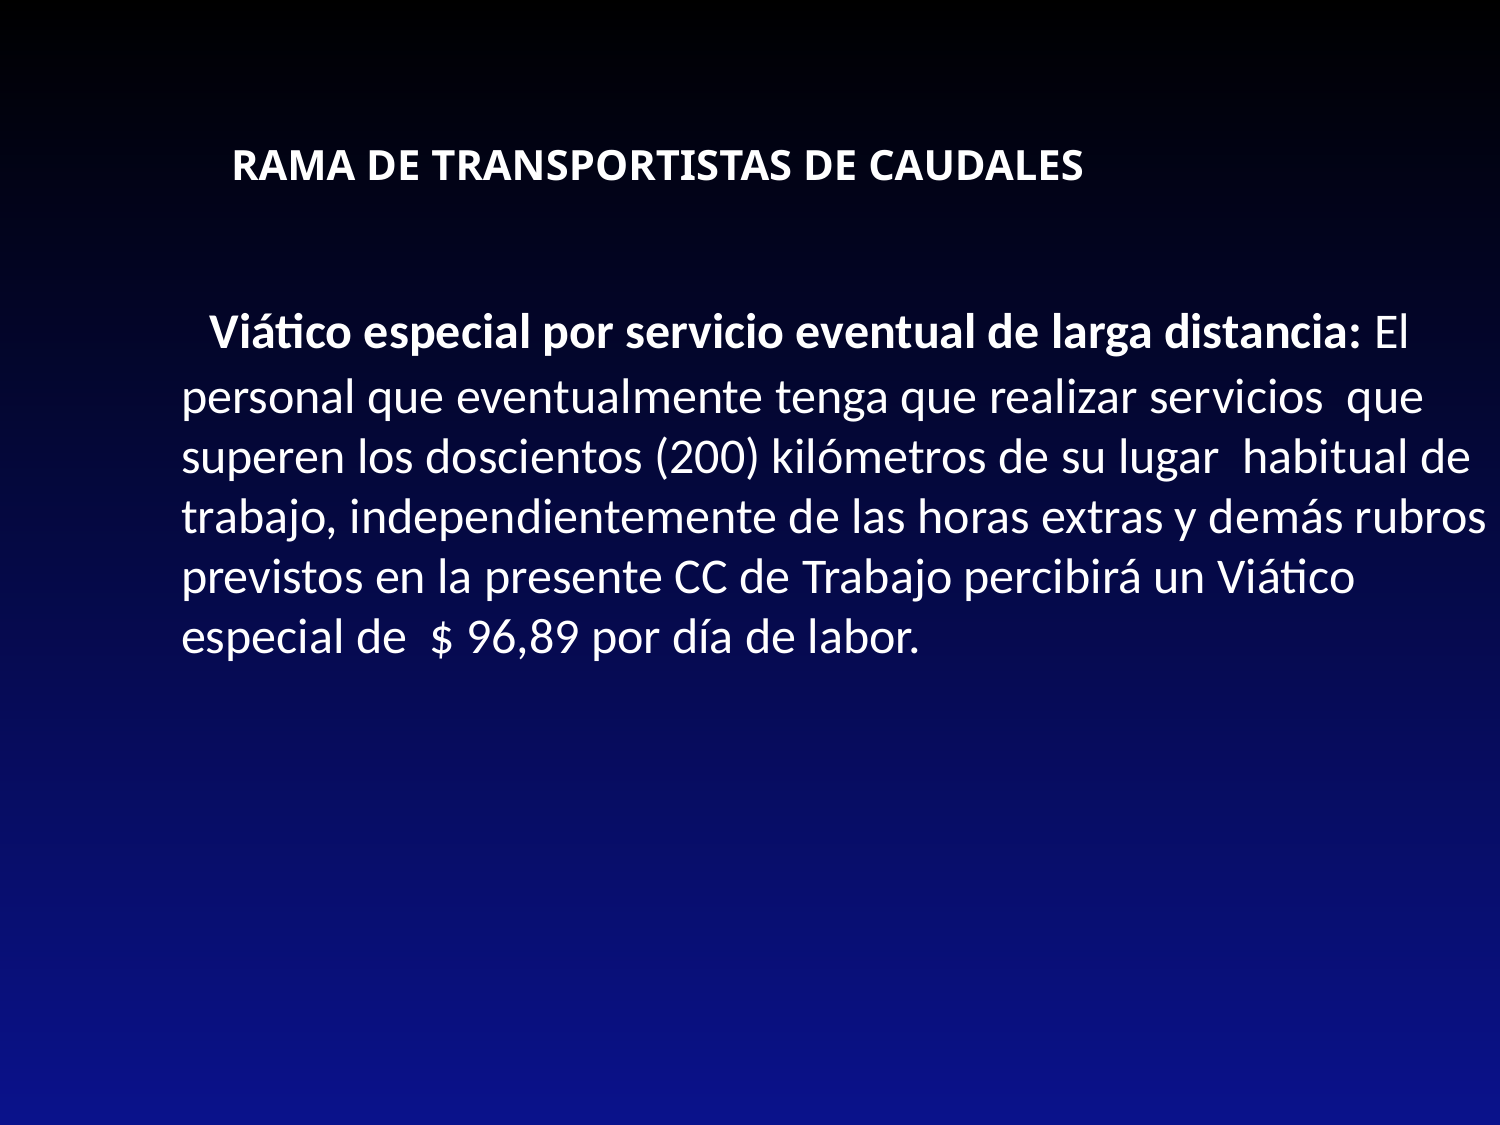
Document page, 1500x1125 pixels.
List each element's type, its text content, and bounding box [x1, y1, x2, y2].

list Viático especial por servicio eventual de larga distancia: El personal que eventualmente tenga que realizar servicios que superen los doscientos (200) kilómetros de su lugar habitual de trabajo, independientemente de las horas extras y demás rubros previstos en la presente CC de Trabajo percibirá un Viático especial de $ 96,89 por día de labor. [124, 273, 1500, 1017]
title RAMA DE TRANSPORTISTAS DE CAUDALES [0, 44, 1351, 233]
